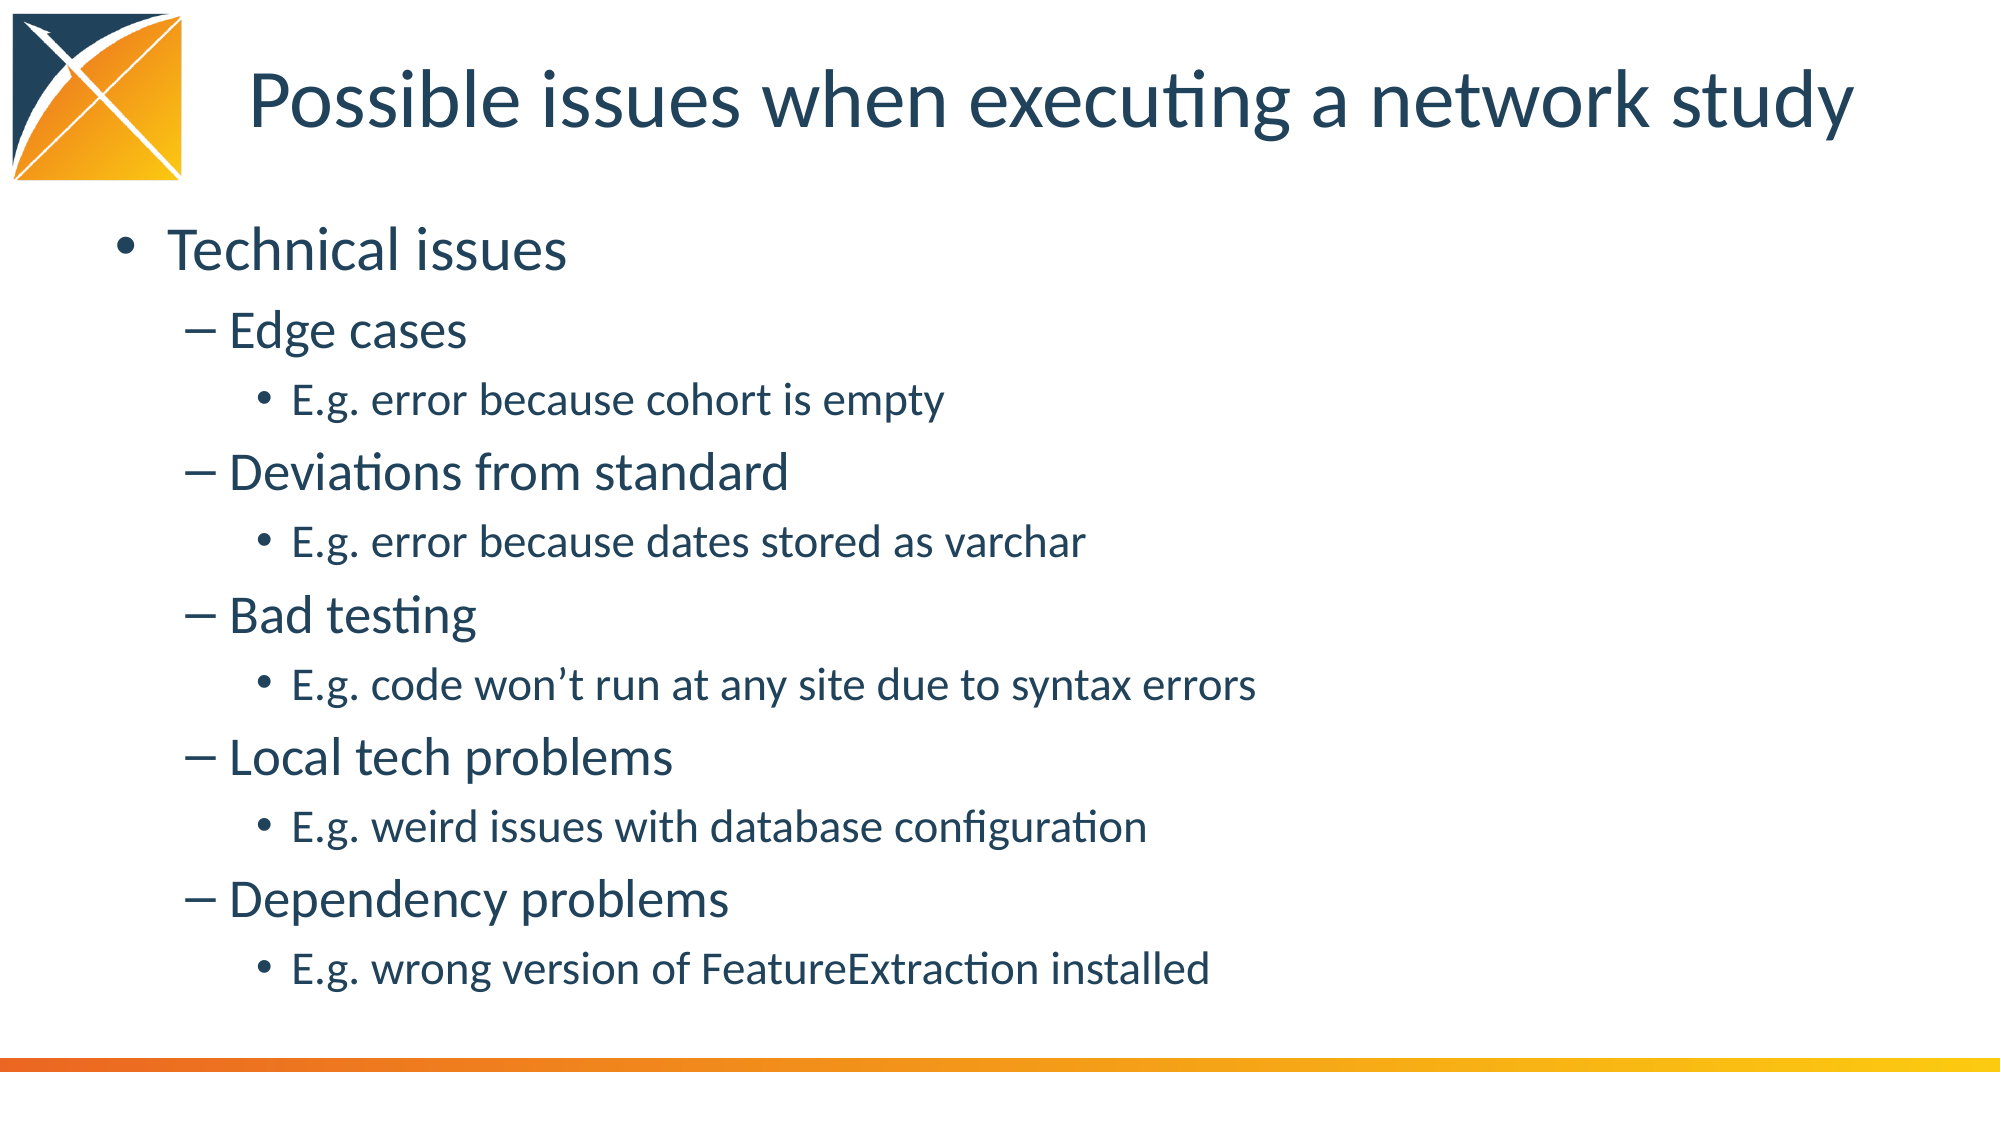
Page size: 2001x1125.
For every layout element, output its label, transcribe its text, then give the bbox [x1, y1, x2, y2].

title Possible issues when executing a network study [205, 24, 1900, 163]
picture [0, 0, 206, 200]
list Technical issues Edge cases E.g. error because cohort is empty Deviations from standard E.g. error because dates stored as varchar Bad testing E.g. code won’t run at any site due to syntax errors Local tech problems E.g. weird issues with database configuration Dependency problems E.g. wrong version of FeatureExtraction installed [99, 200, 1900, 1005]
